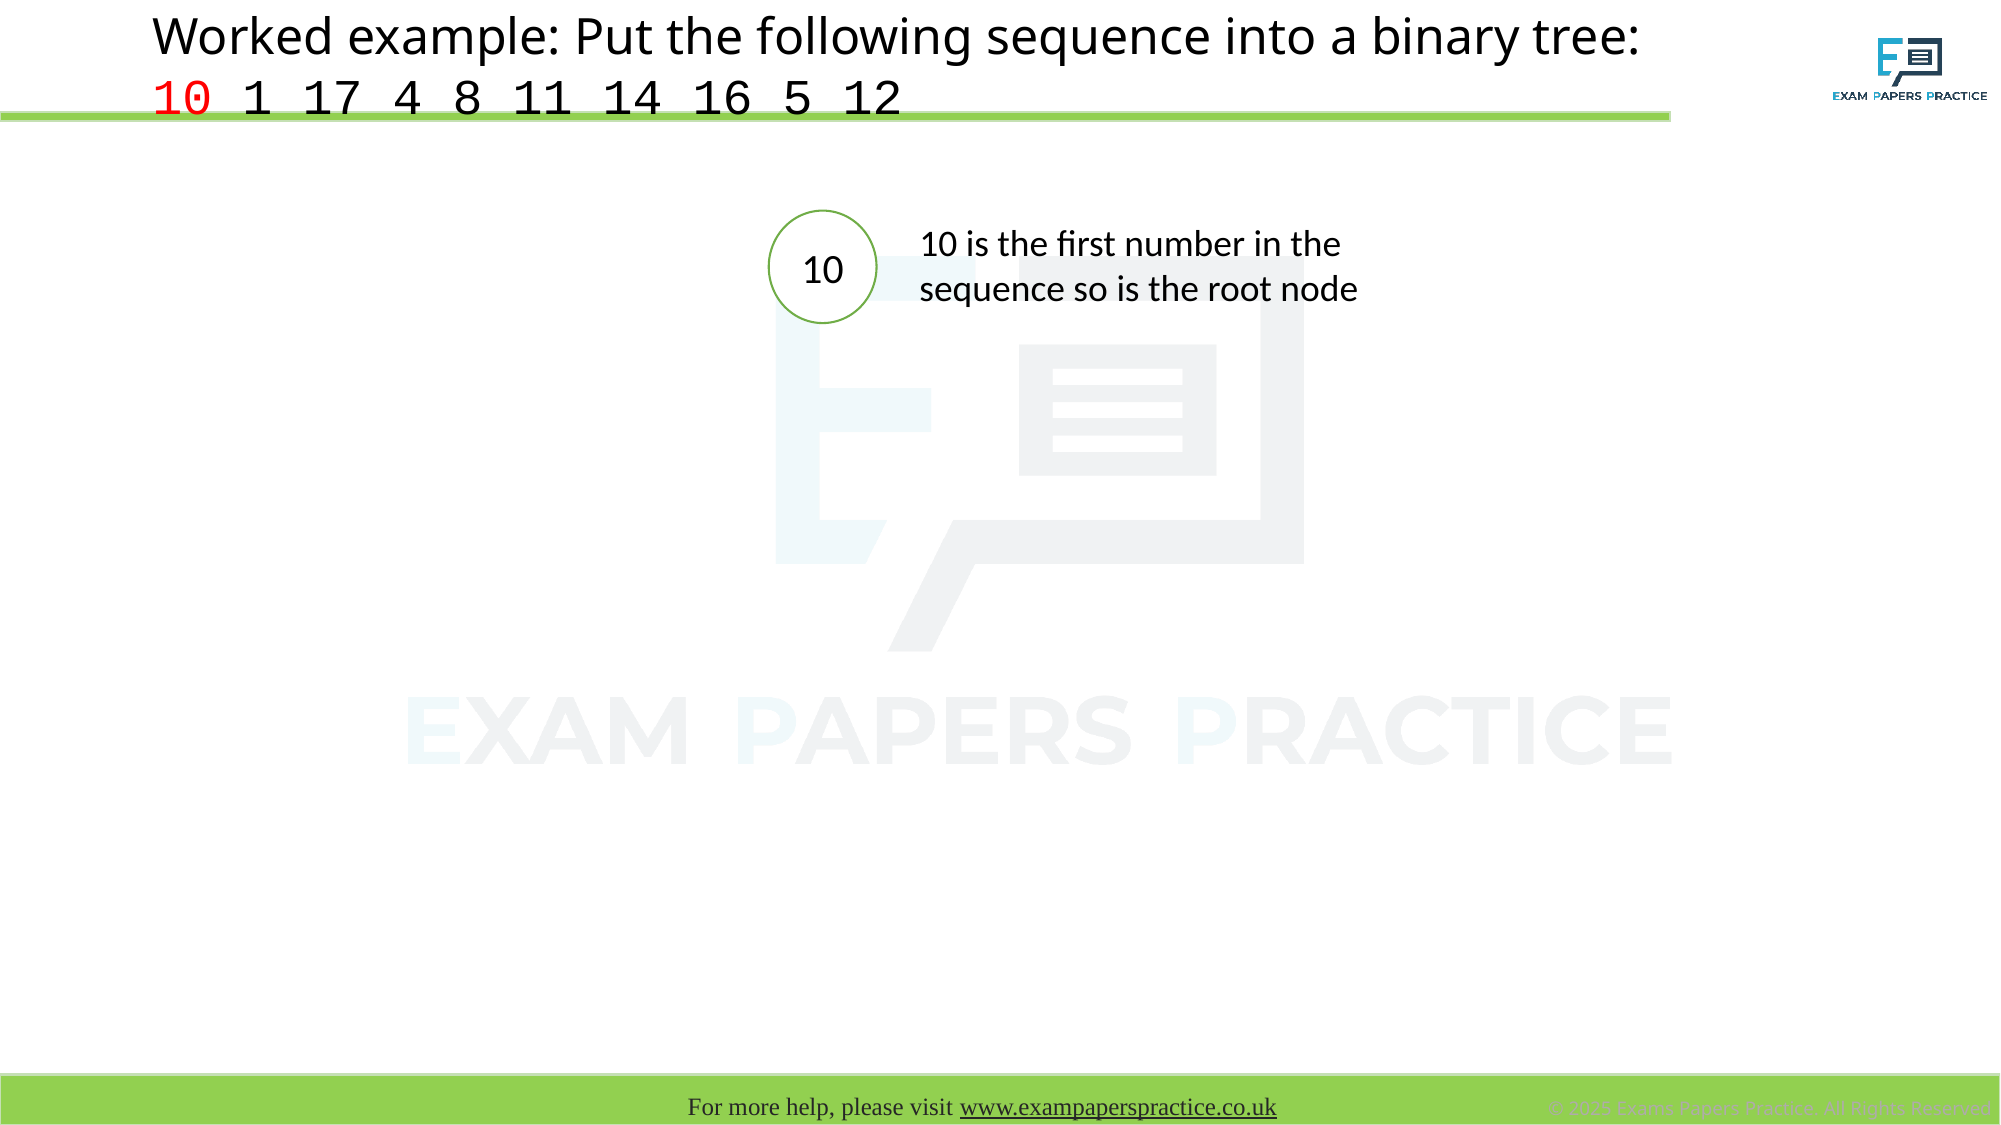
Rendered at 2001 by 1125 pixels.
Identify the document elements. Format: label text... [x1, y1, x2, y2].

text_box 10 is the first number in the sequence so is the root node [904, 211, 1499, 317]
text_box 10 [767, 209, 878, 325]
title Worked example: Put the following sequence into a binary tree: 10 1 17 4 8 11 14 16 5 12 [137, 59, 1863, 70]
